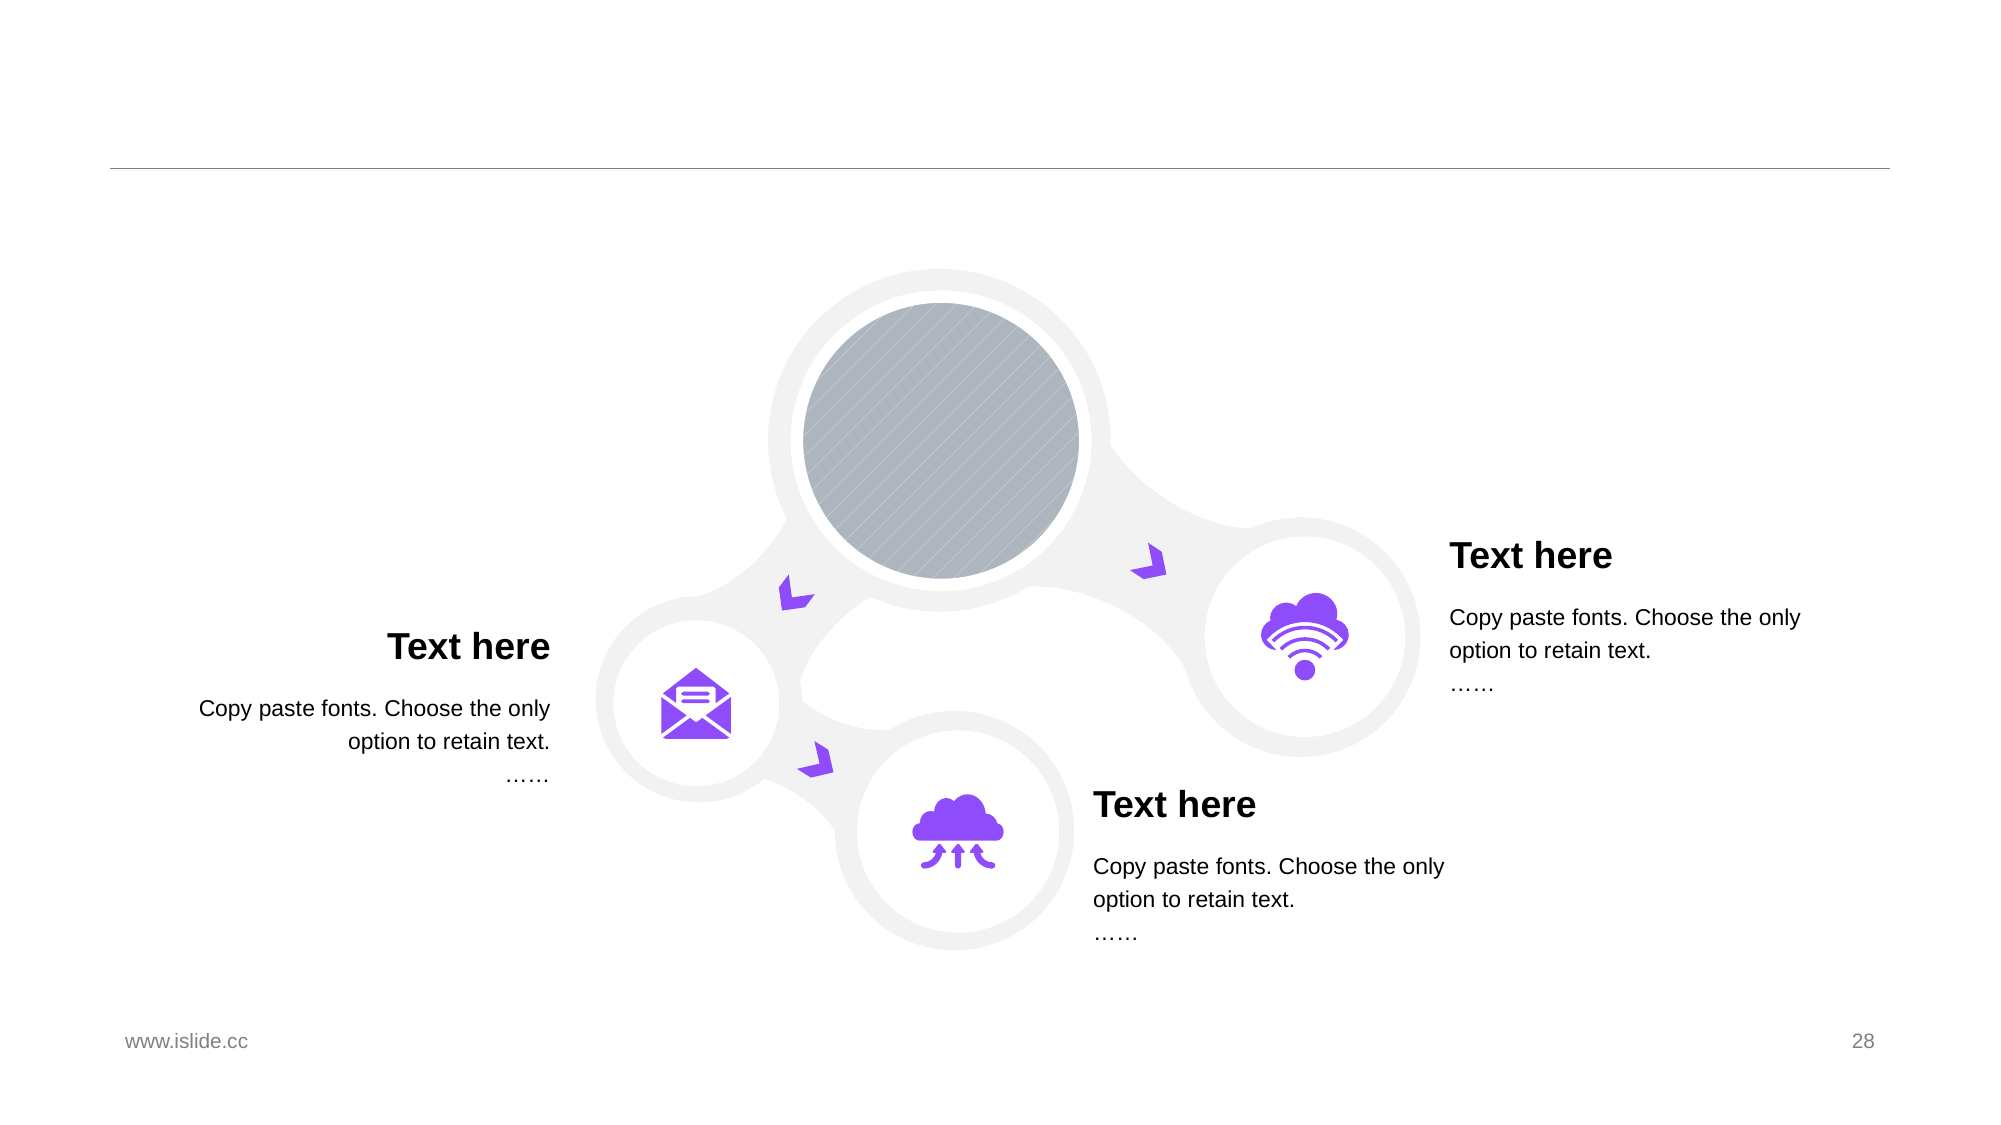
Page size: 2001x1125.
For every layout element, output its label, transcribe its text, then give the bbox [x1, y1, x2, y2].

slide_number 28 [1412, 1023, 1890, 1058]
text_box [178, 292, 1822, 969]
footer www.islide.cc [109, 1023, 790, 1058]
